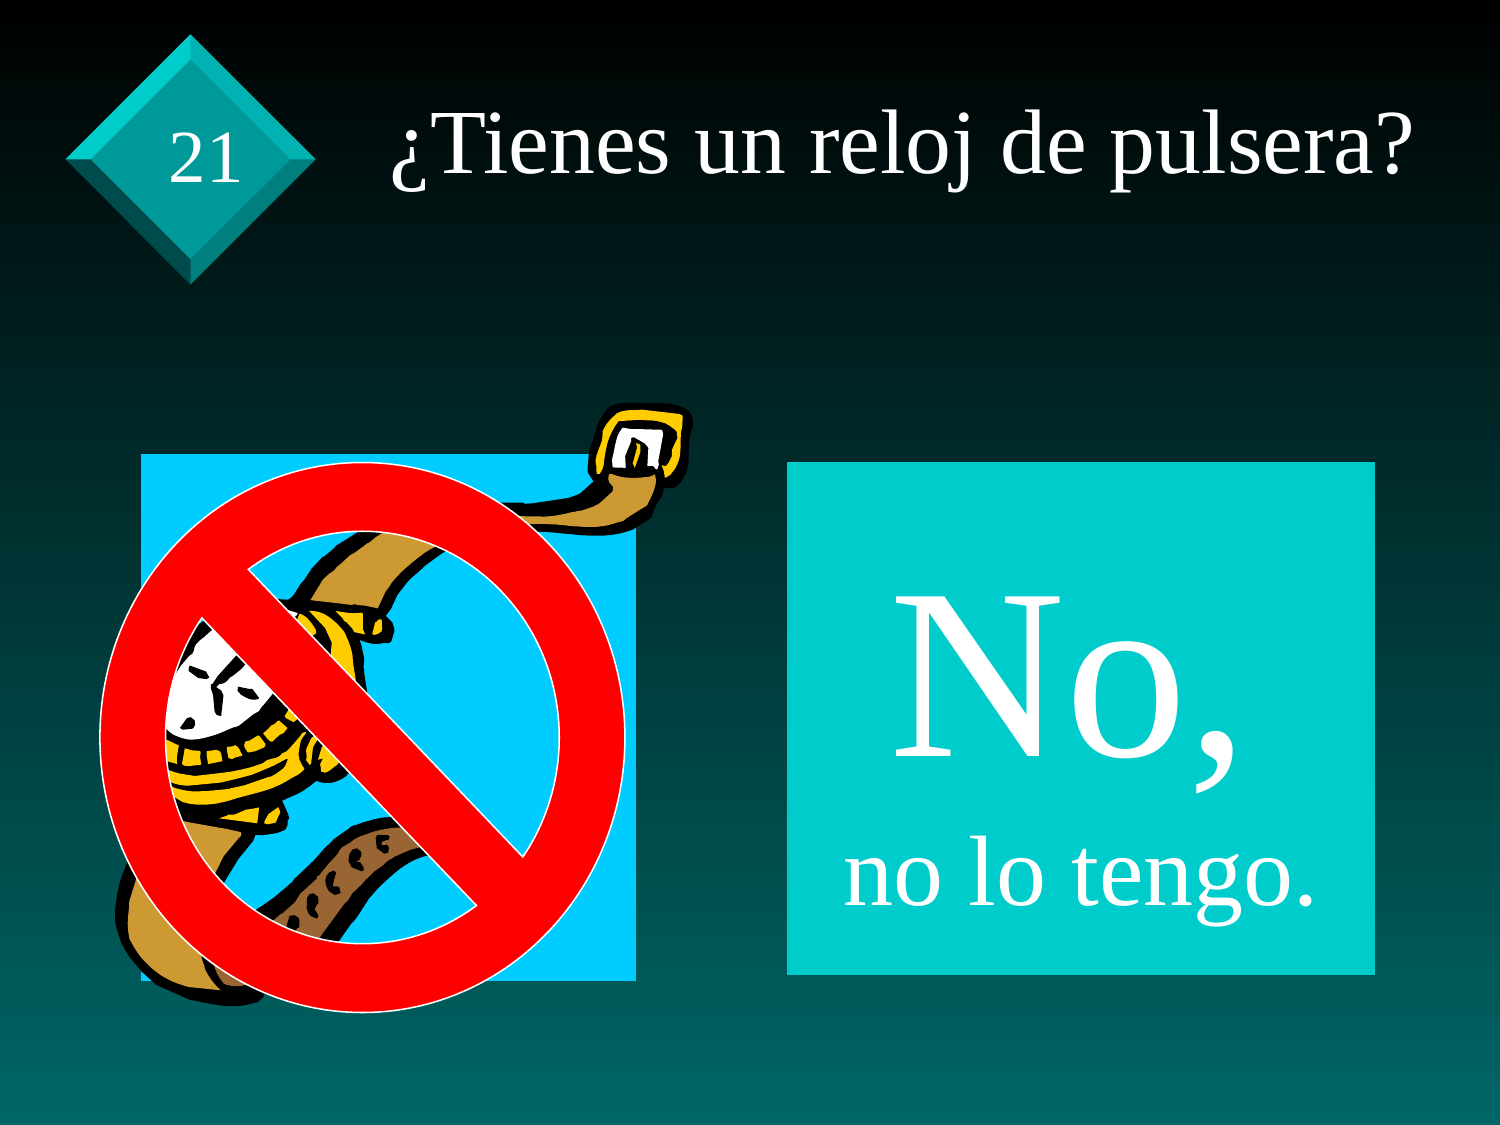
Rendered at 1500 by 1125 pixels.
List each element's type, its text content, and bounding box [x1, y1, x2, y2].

text_box [99, 673, 107, 802]
text_box 21 [137, 99, 275, 205]
picture [112, 399, 696, 1009]
text_box No, no lo tengo. [787, 462, 1375, 975]
text_box ¿Tienes un reloj de pulsera? [374, 74, 1438, 200]
